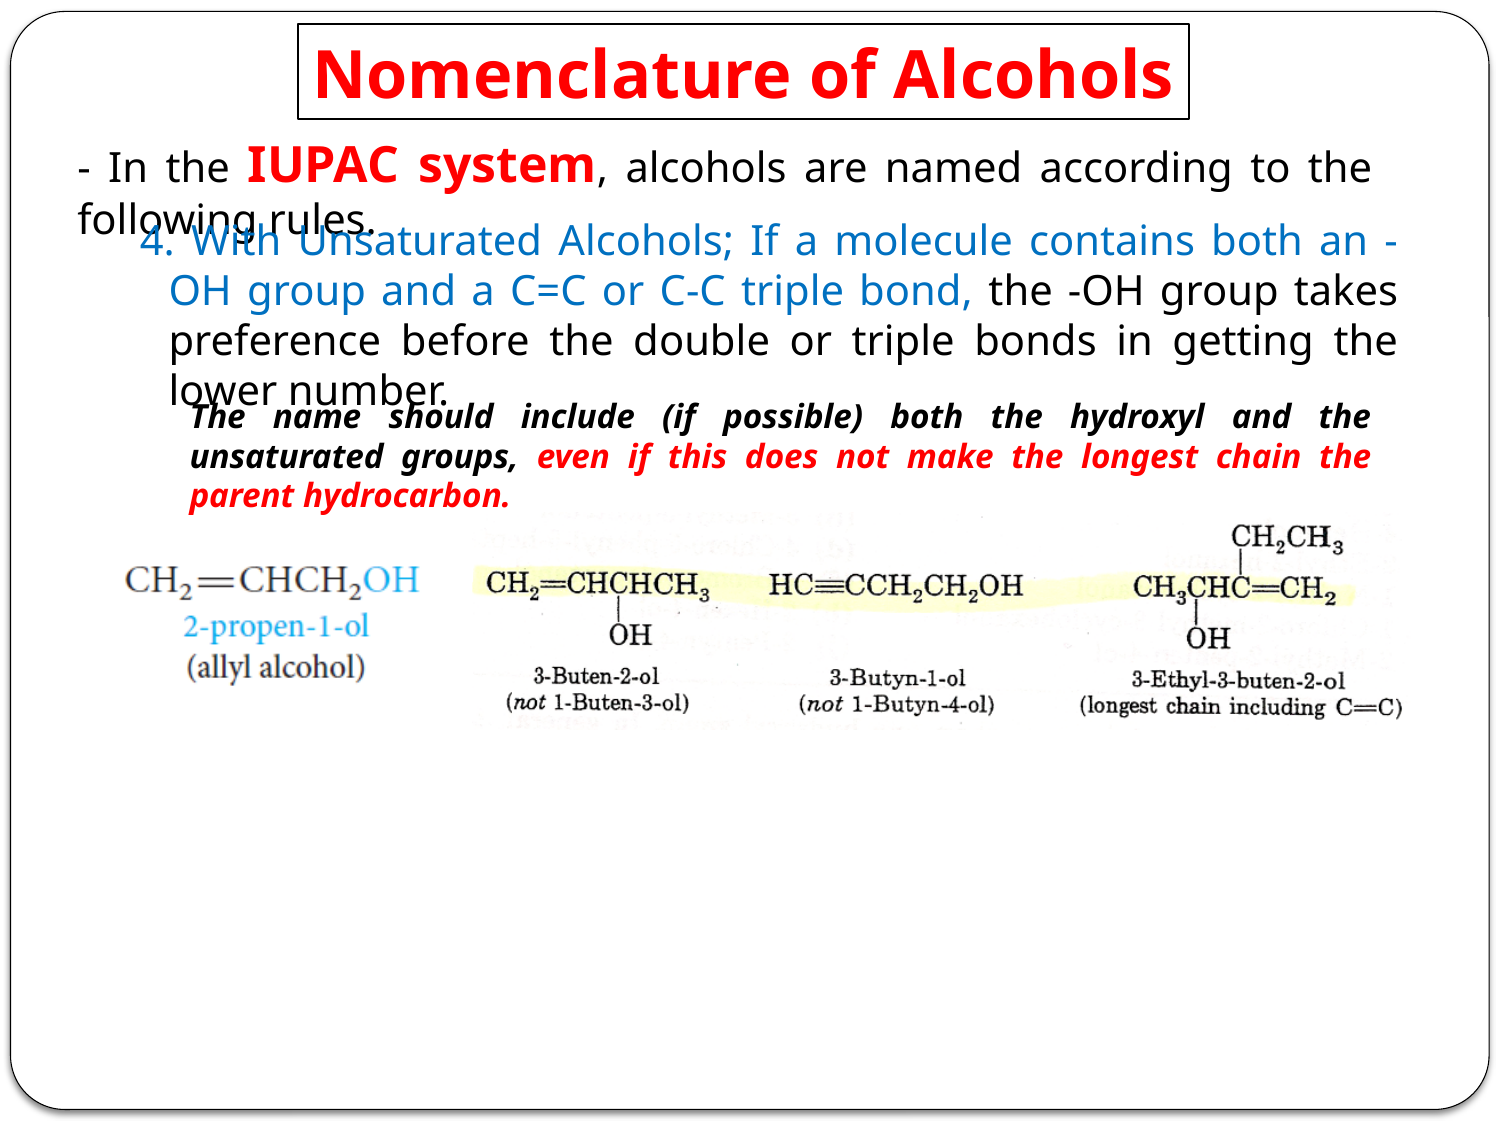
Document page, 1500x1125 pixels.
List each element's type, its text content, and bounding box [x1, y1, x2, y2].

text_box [122, 512, 1411, 730]
text_box Nomenclature of Alcohols [297, 23, 1190, 120]
text_box - In the IUPAC system, alcohols are named according to the following rules. [62, 125, 1388, 250]
text_box The name should include (if possible) both the hydroxyl and the unsaturated groups, even if this does not make the longest chain the parent hydrocarbon. [174, 387, 1388, 510]
text_box 4. With Unsaturated Alcohols; If a molecule contains both an -OH group and a C=C or C-C triple bond, the -OH group takes preference before the double or triple bonds in getting the lower number. [124, 206, 1414, 422]
